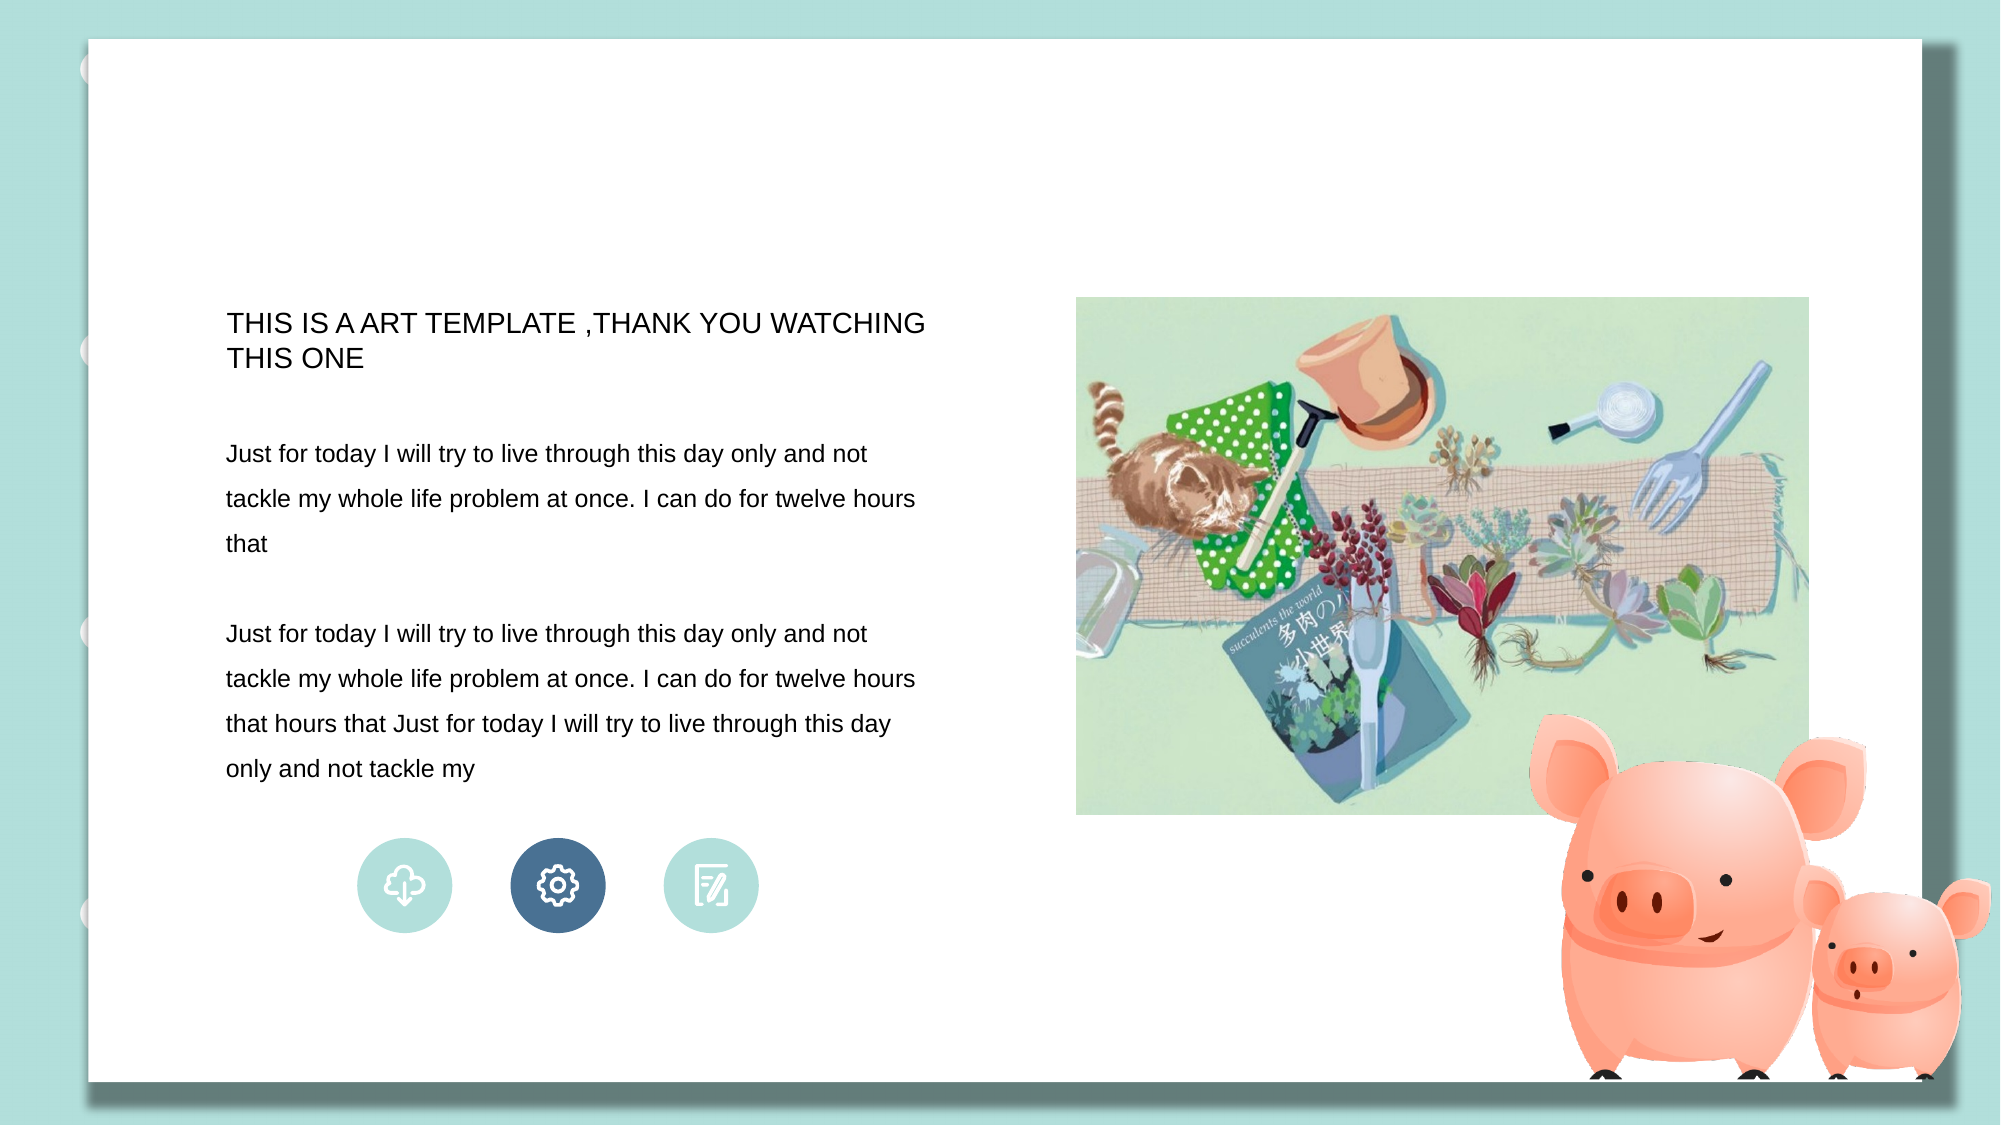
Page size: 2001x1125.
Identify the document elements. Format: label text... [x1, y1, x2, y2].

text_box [694, 864, 729, 906]
text_box [510, 837, 606, 934]
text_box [536, 864, 580, 907]
text_box Just for today I will try to live through this day only and not tackle my whole life problem at once. I can do for twelve hours that Just for today I will try to live through this day only and not tackle my whole life problem at once. I can do for twelve hours that hours that Just for today I will try to live through this day only and not tackle my [211, 385, 953, 790]
picture [0, 0, 2001, 1125]
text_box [383, 864, 426, 907]
text_box THIS IS A ART TEMPLATE ,THANK YOU WATCHING THIS ONE [211, 297, 951, 382]
text_box [663, 837, 759, 934]
text_box [357, 837, 453, 934]
text_box [87, 38, 1923, 1083]
